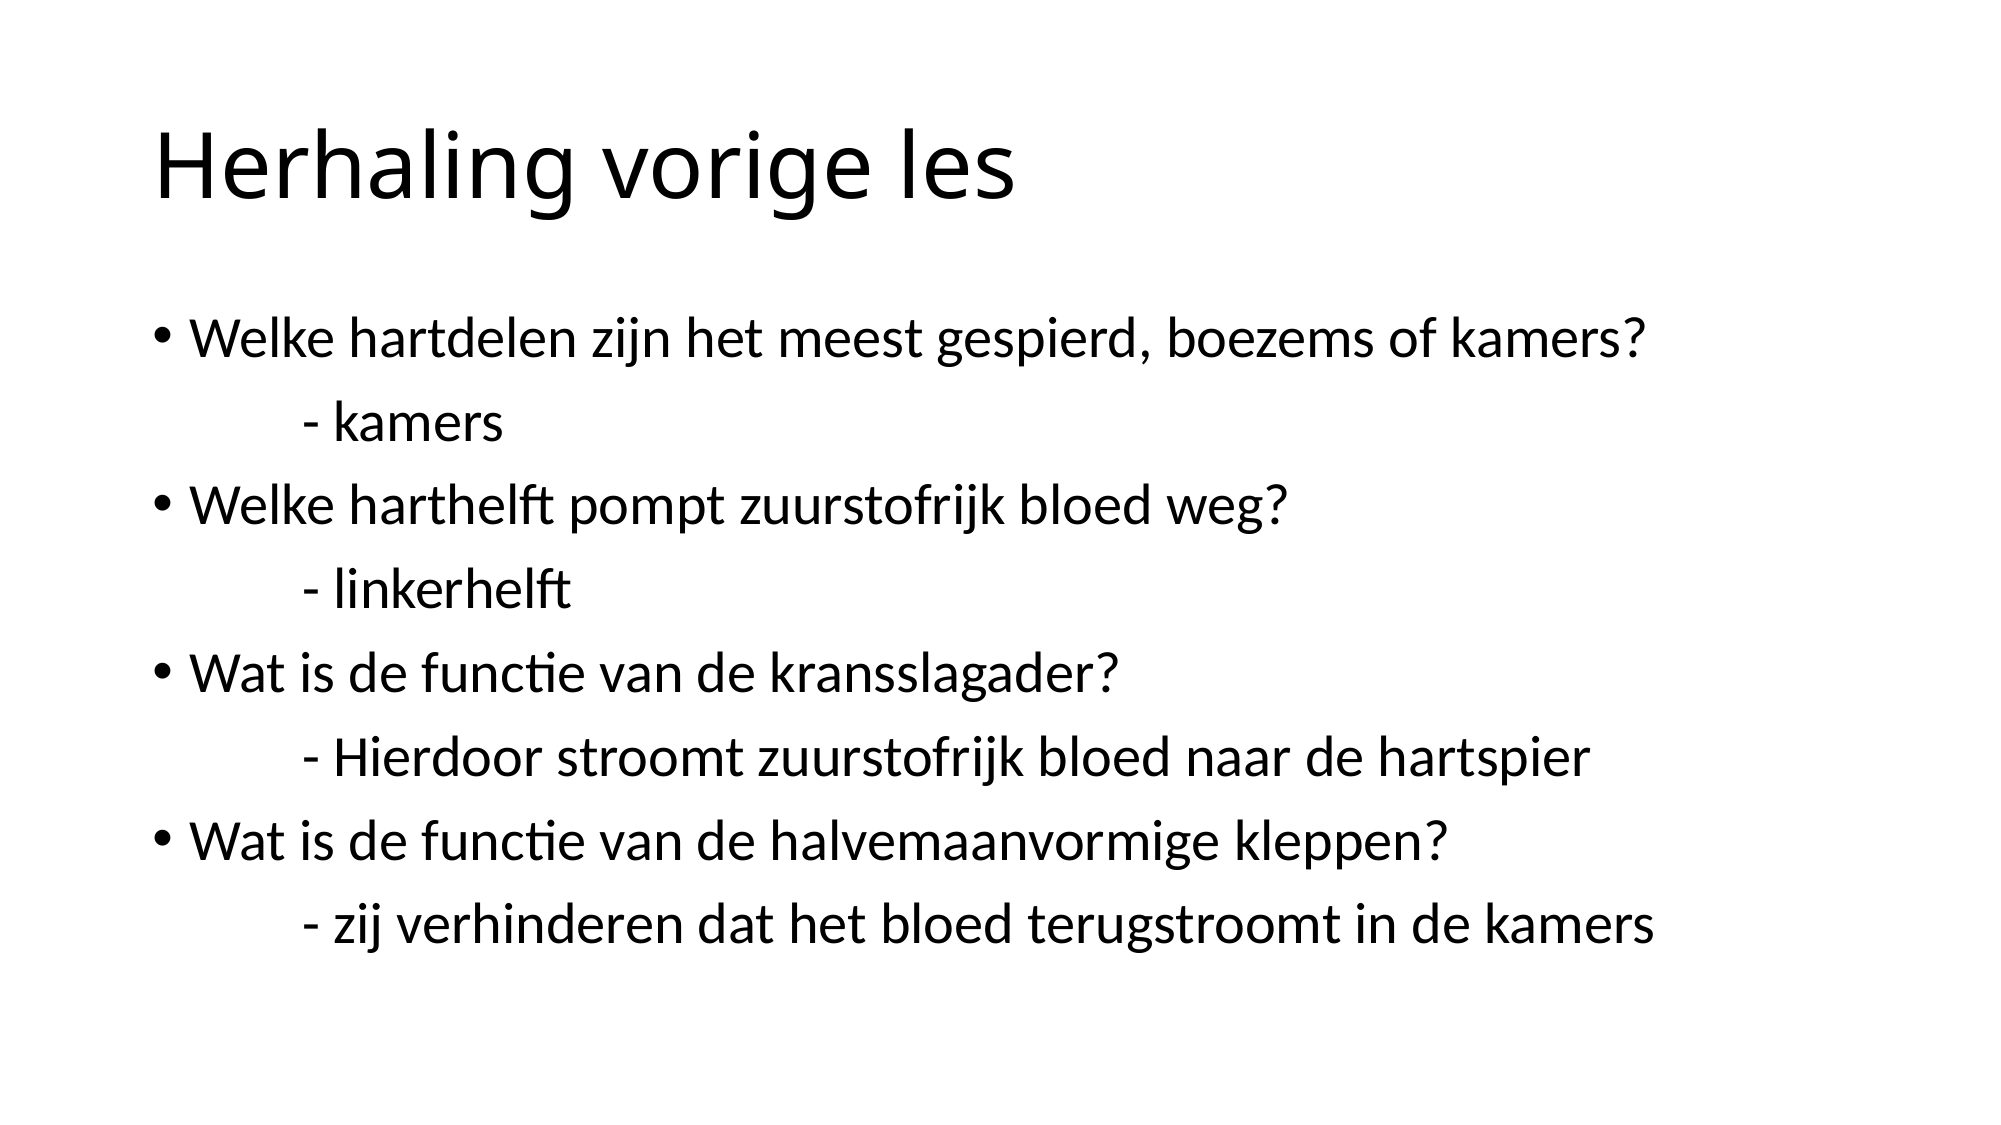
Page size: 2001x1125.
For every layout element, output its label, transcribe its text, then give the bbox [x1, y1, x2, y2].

list Welke hartdelen zijn het meest gespierd, boezems of kamers? - kamers Welke harthelft pompt zuurstofrijk bloed weg? - linkerhelft Wat is de functie van de kransslagader? - Hierdoor stroomt zuurstofrijk bloed naar de hartspier Wat is de functie van de halvemaanvormige kleppen? - zij verhinderen dat het bloed terugstroomt in de kamers [137, 299, 1863, 1014]
title Herhaling vorige les [137, 59, 1863, 278]
